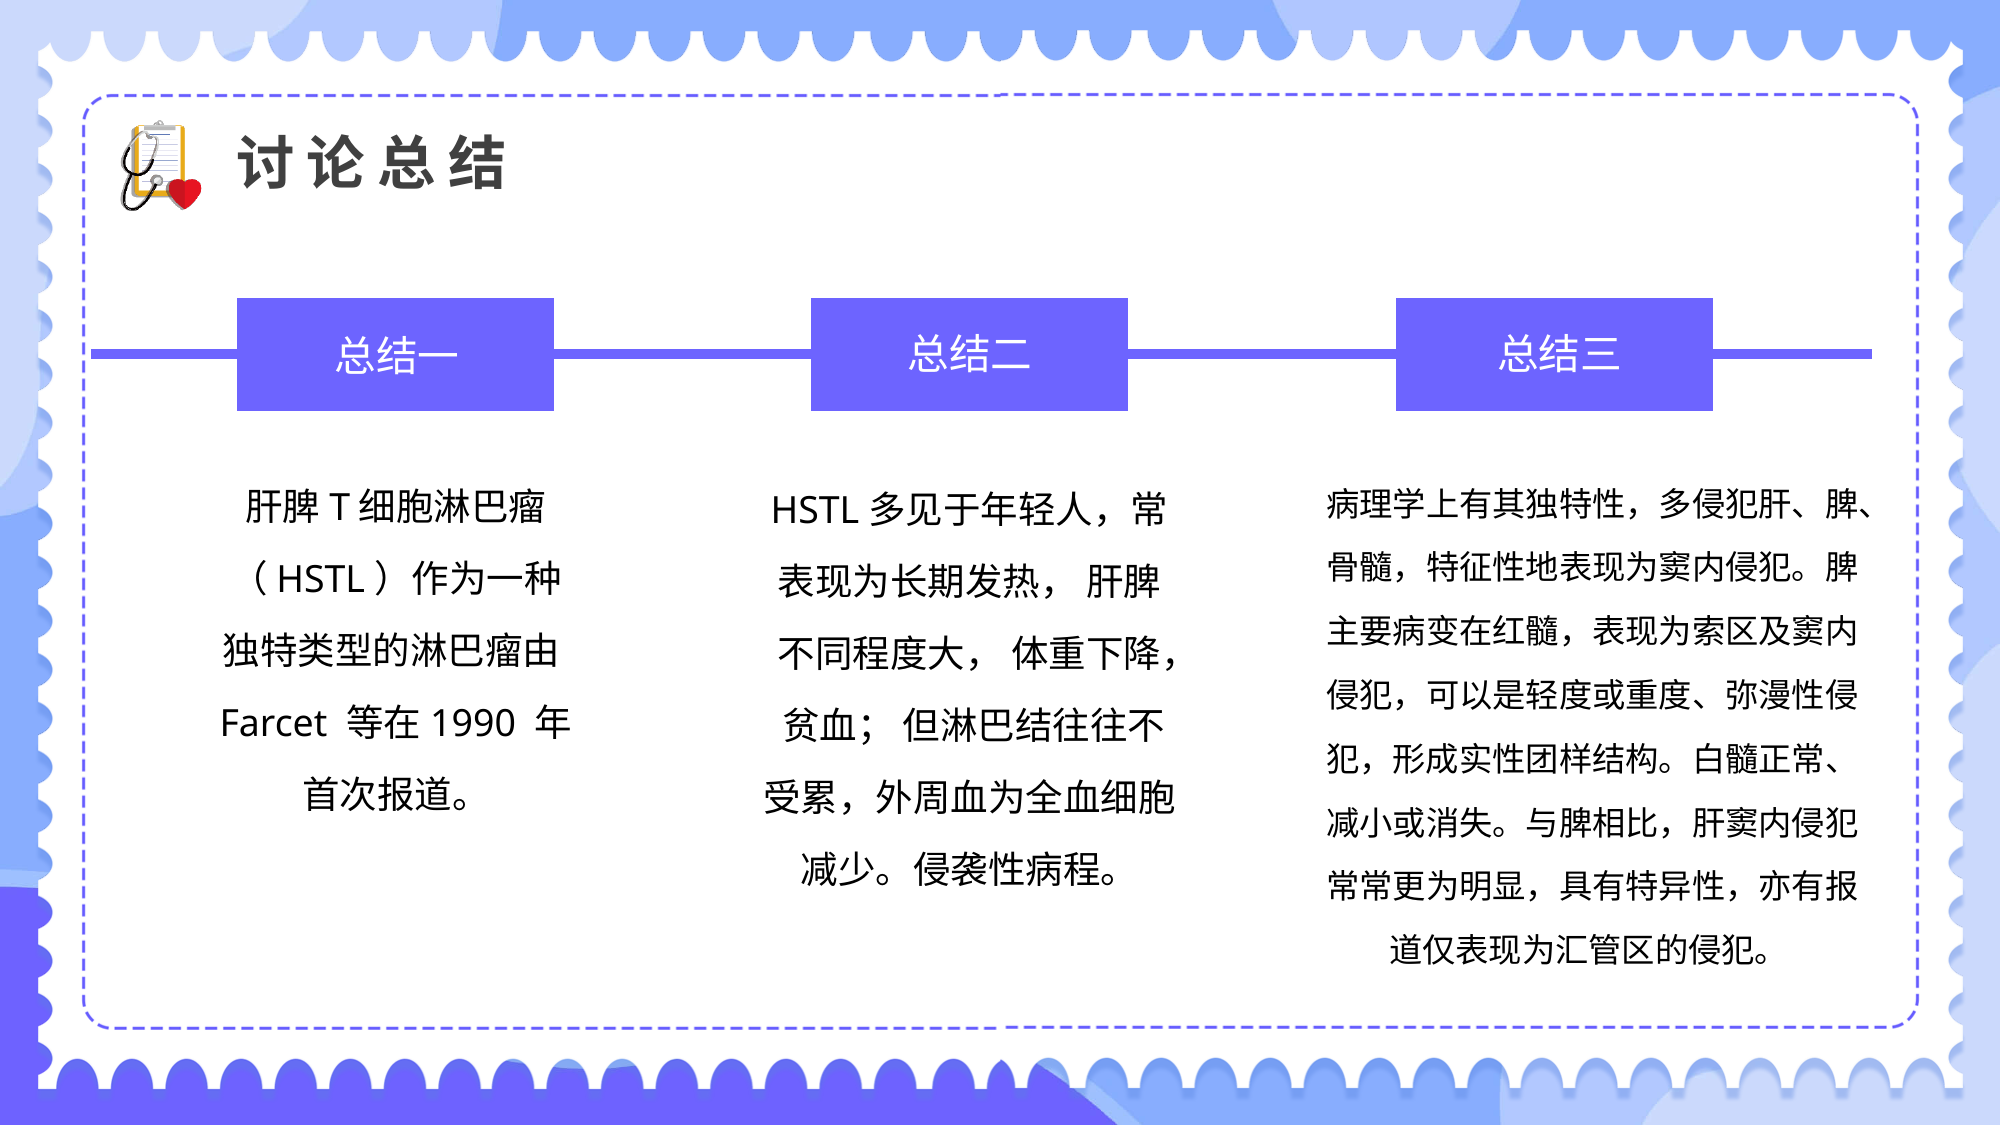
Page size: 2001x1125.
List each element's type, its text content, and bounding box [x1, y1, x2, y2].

text_box 总结三 [1472, 320, 1638, 386]
picture [0, 0, 2000, 1125]
text_box 总结一 [317, 322, 475, 388]
text_box [1396, 298, 1713, 411]
text_box [811, 298, 1128, 411]
text_box [91, 349, 237, 359]
text_box 肝脾T细胞淋巴瘤（HSTL）作为一种独特类型的淋巴瘤由Farcet 等在1990 年首次报道。 [197, 448, 595, 824]
text_box [1713, 349, 1872, 359]
text_box [237, 298, 554, 411]
text_box 讨论总结 [221, 118, 522, 204]
text_box 病理学上有其独特性，多侵犯肝、脾、骨髓，特征性地表现为窦内侵犯。脾主要病变在红髓，表现为索区及窦内侵犯，可以是轻度或重度、弥漫性侵犯，形成实性团样结构。白髓正常、减小或消失。与脾相比，肝窦内侵犯常常更为明显，具有特异性，亦有报道仅表现为汇管区的侵犯。 [1302, 451, 1883, 977]
text_box [1128, 349, 1396, 359]
text_box 总结二 [874, 320, 1048, 386]
text_box HSTL多见于年轻人，常表现为长期发热， 肝脾不同程度大， 体重下降， 贫血； 但淋巴结往往不受累，外周血为全血细胞减少。侵袭性病程。 [747, 451, 1192, 898]
text_box [554, 349, 811, 359]
